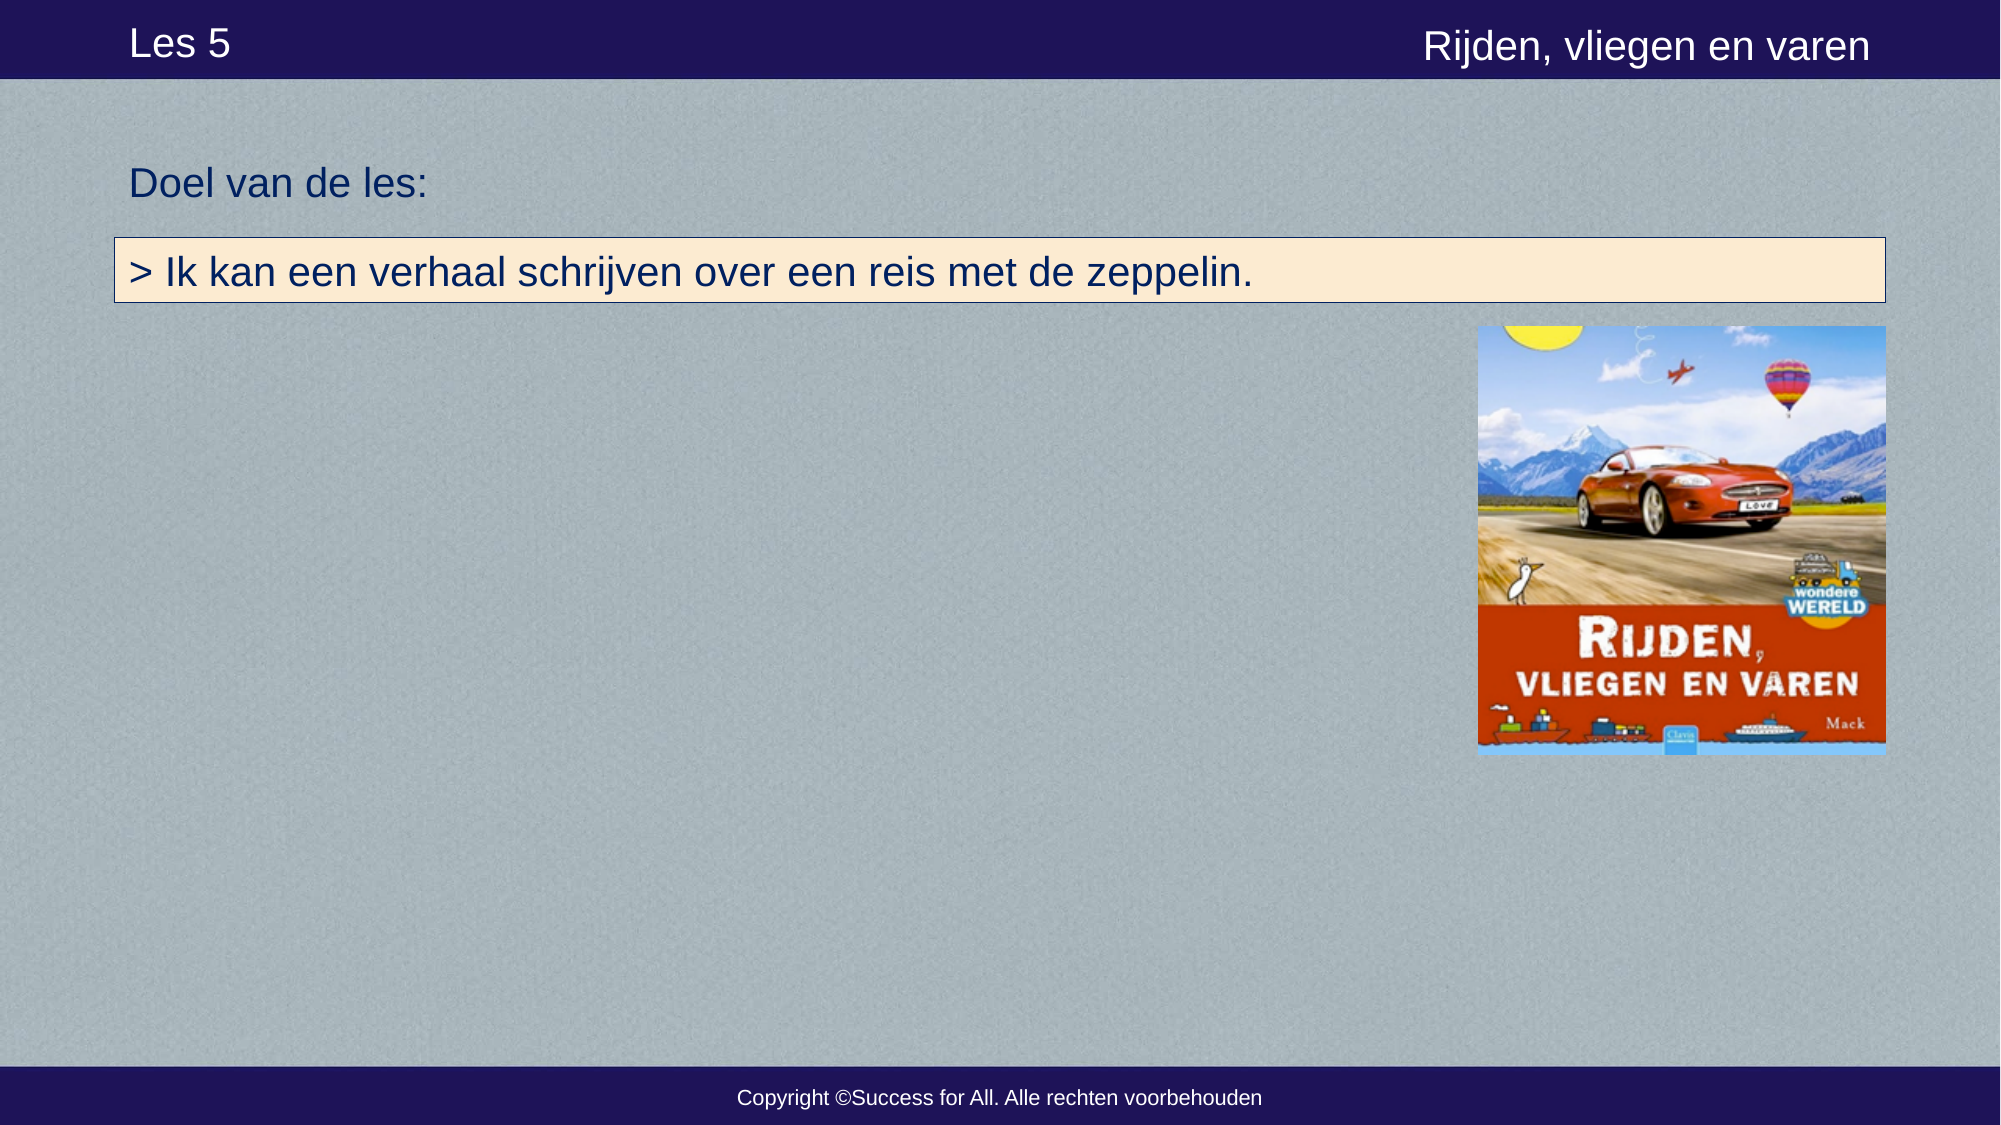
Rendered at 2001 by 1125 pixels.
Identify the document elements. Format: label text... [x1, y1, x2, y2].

picture [0, 0, 2001, 1125]
text_box Les 5 [114, 8, 354, 73]
text_box Copyright ©Success for All. Alle rechten voorbehouden [0, 1076, 2000, 1125]
text_box Doel van de les: [113, 148, 1635, 214]
text_box Rijden, vliegen en varen [1000, 11, 1886, 76]
text_box > Ik kan een verhaal schrijven over een reis met de zeppelin. [114, 237, 1886, 303]
